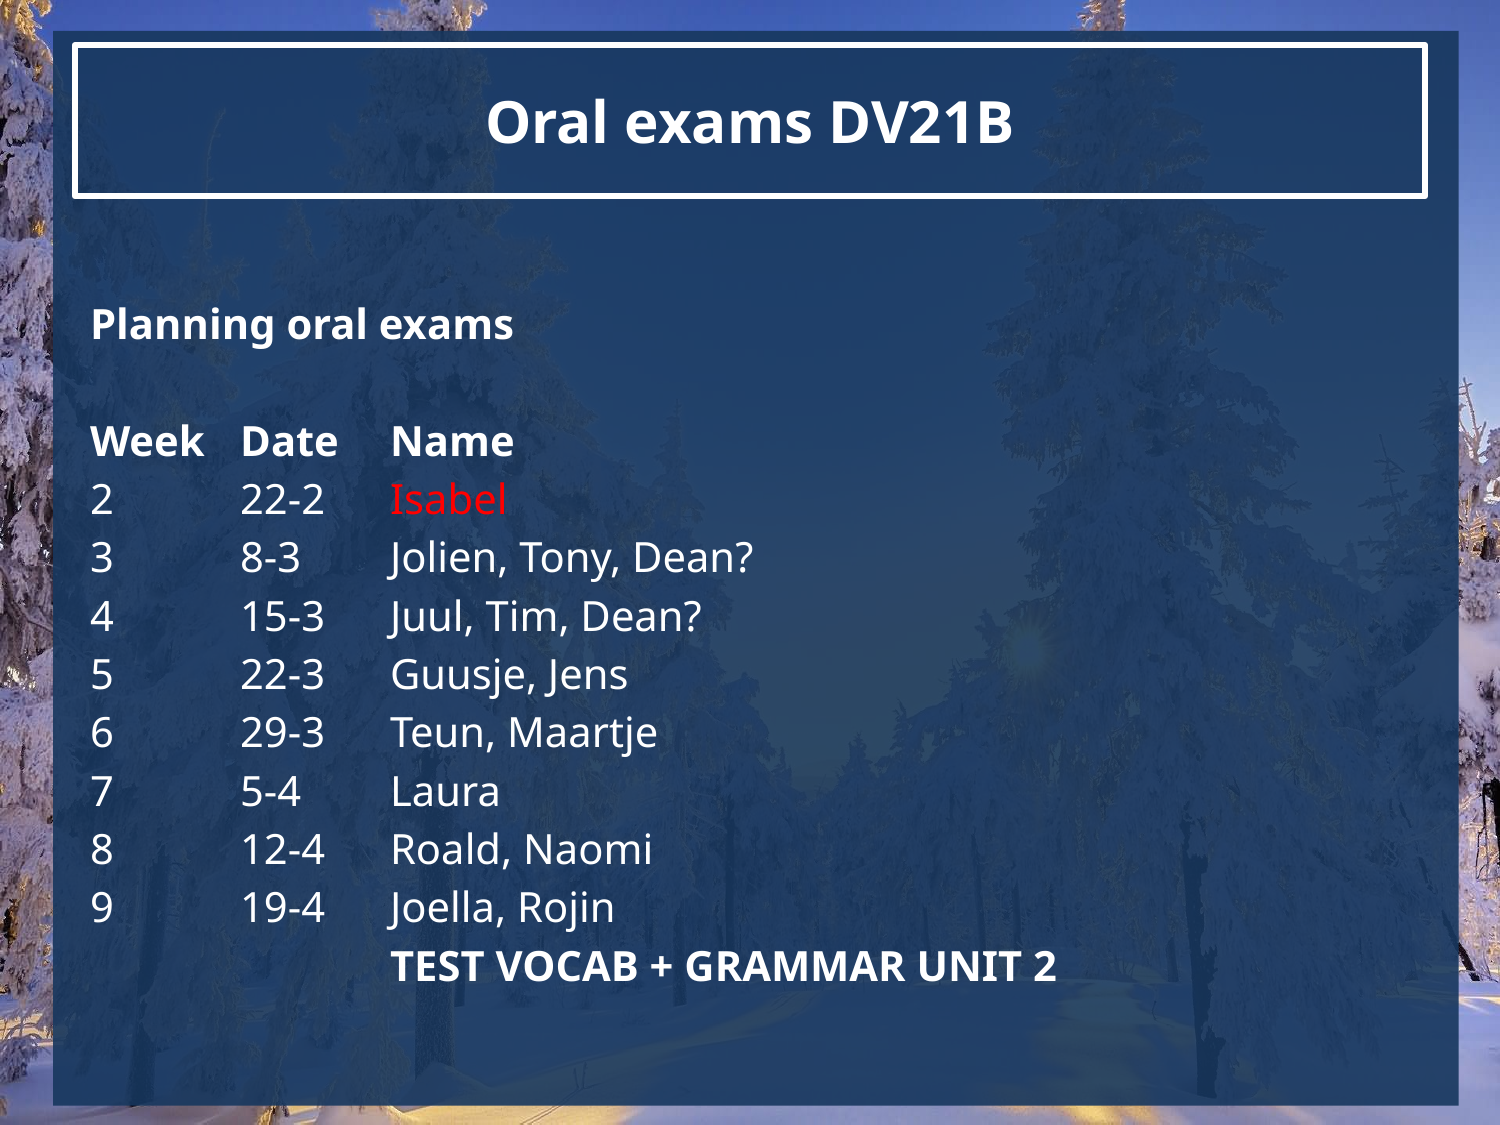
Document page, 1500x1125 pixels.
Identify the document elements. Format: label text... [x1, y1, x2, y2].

title Oral exams DV21B [72, 42, 1428, 199]
list Planning oral exams Week Date Name 2 22-2 Isabel 3 8-3 Jolien, Tony, Dean? 4 15-3 Juul, Tim, Dean? 5 22-3 Guusje, Jens 6 29-3 Teun, Maartje 7 5-4 Laura 8 12-4 Roald, Naomi 9 19-4 Joella, Rojin TEST VOCAB + GRAMMAR UNIT 2 [75, 231, 1425, 1071]
picture [0, 0, 1500, 1125]
